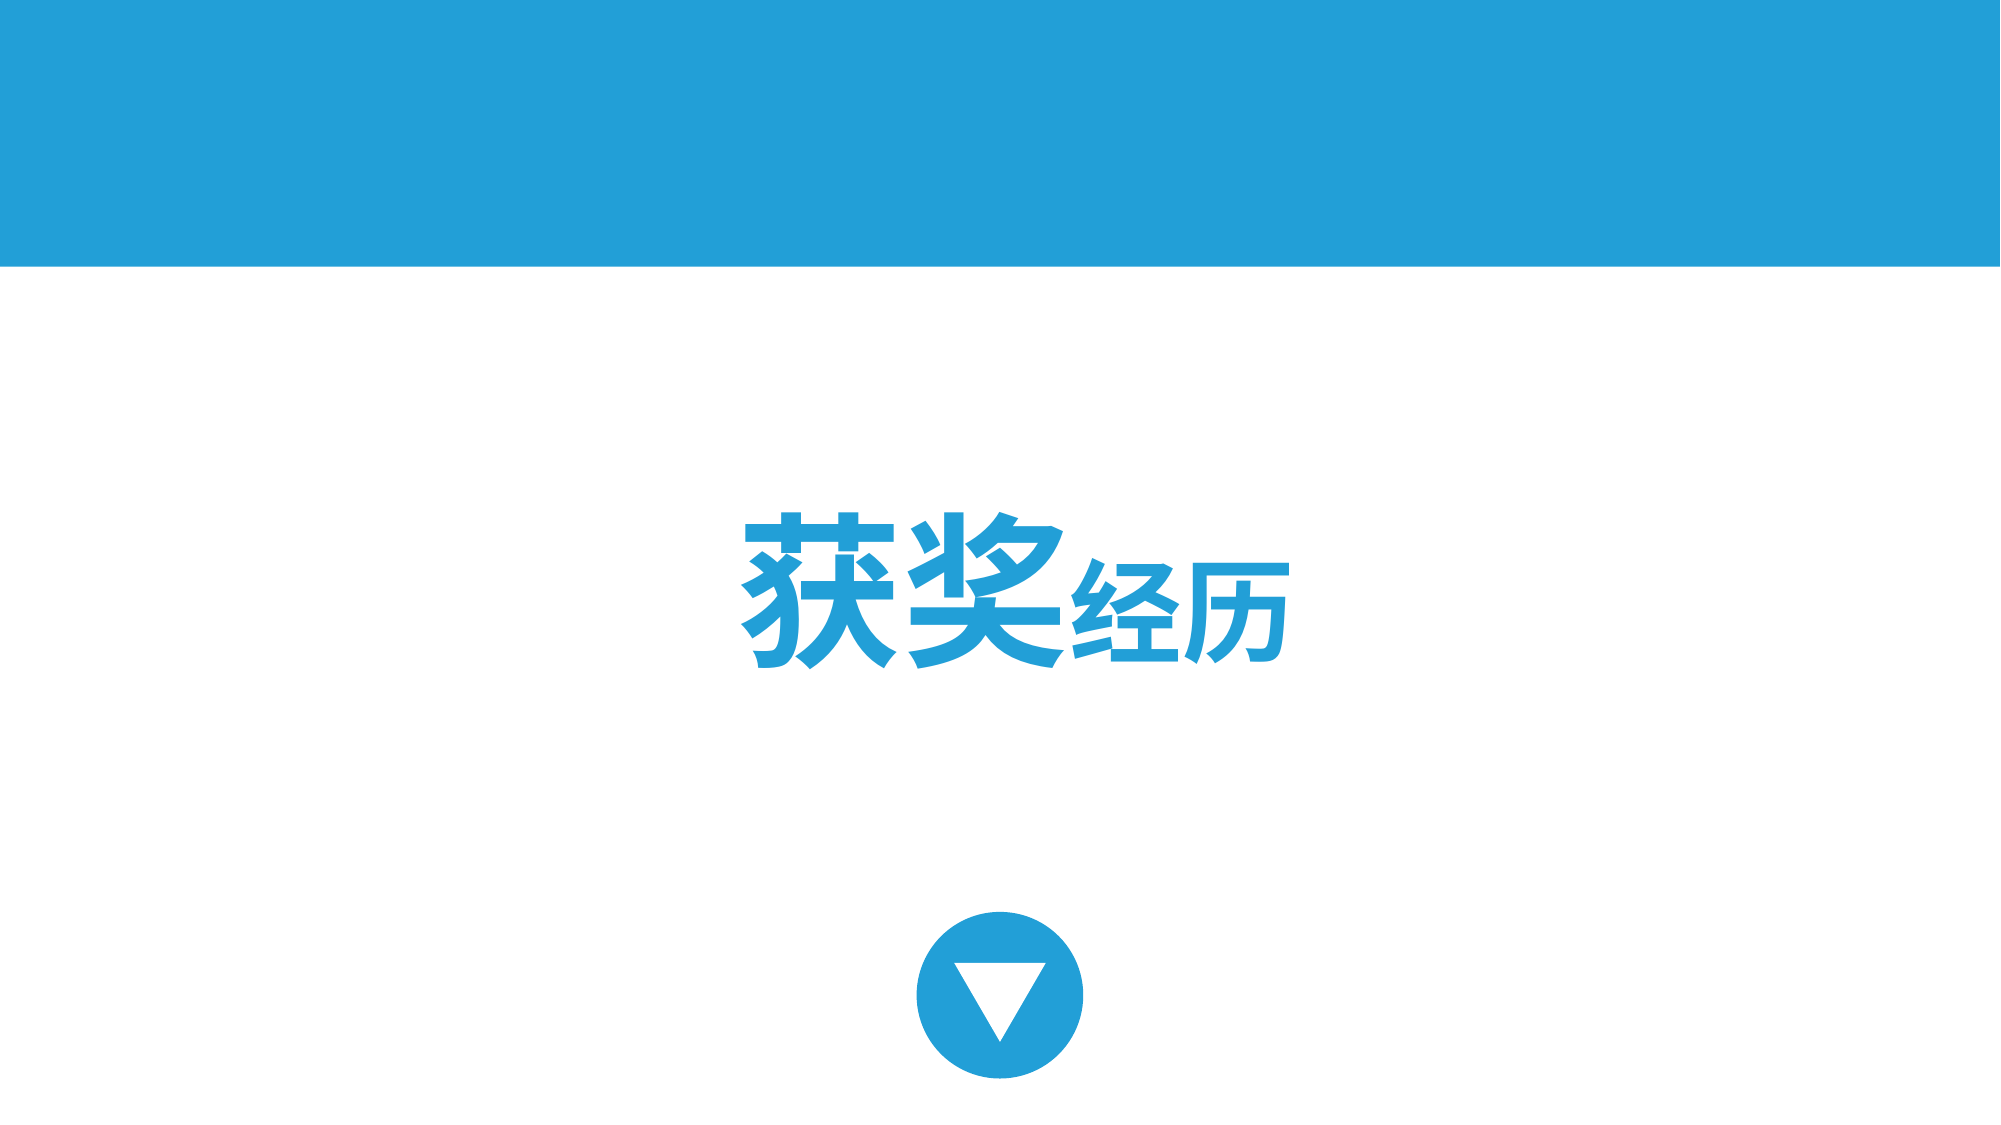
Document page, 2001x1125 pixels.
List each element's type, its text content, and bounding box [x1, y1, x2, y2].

text_box 获奖经历 [654, 480, 1377, 696]
text_box [0, 0, 2000, 268]
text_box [916, 911, 1084, 1079]
